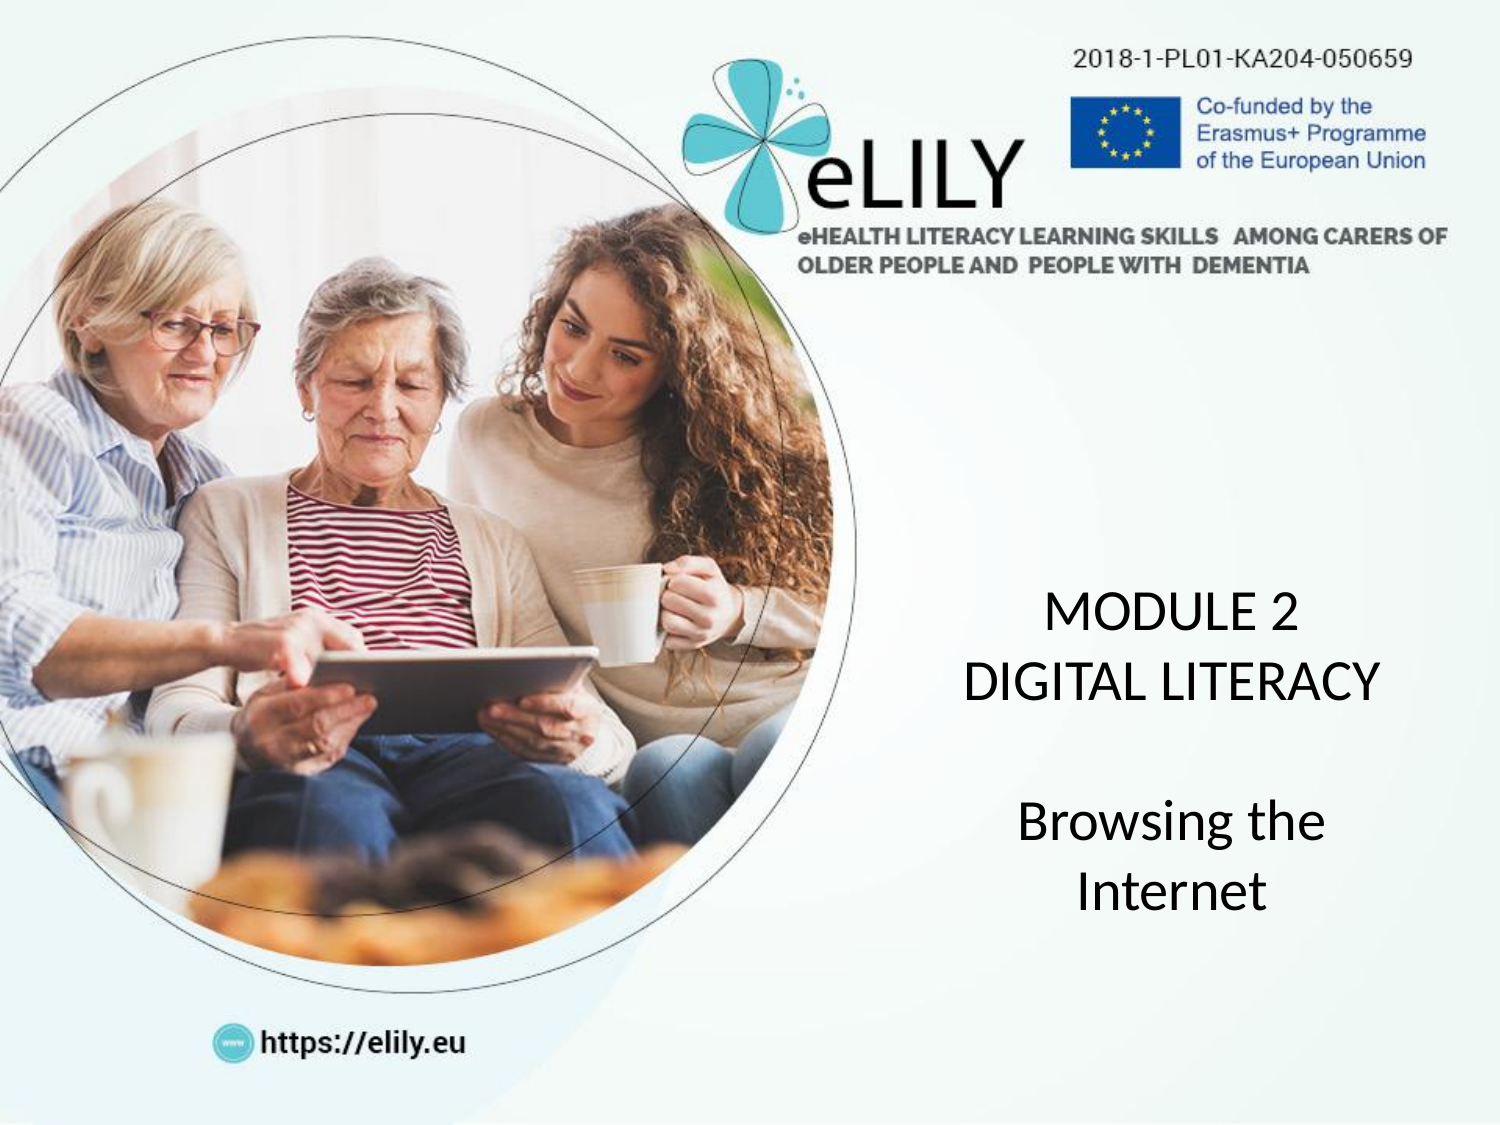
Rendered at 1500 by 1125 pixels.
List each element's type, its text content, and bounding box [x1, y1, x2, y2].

text_box MODULE 2 DIGITAL LITERACY Browsing the Internet [907, 564, 1437, 1008]
picture [0, 0, 1500, 1125]
